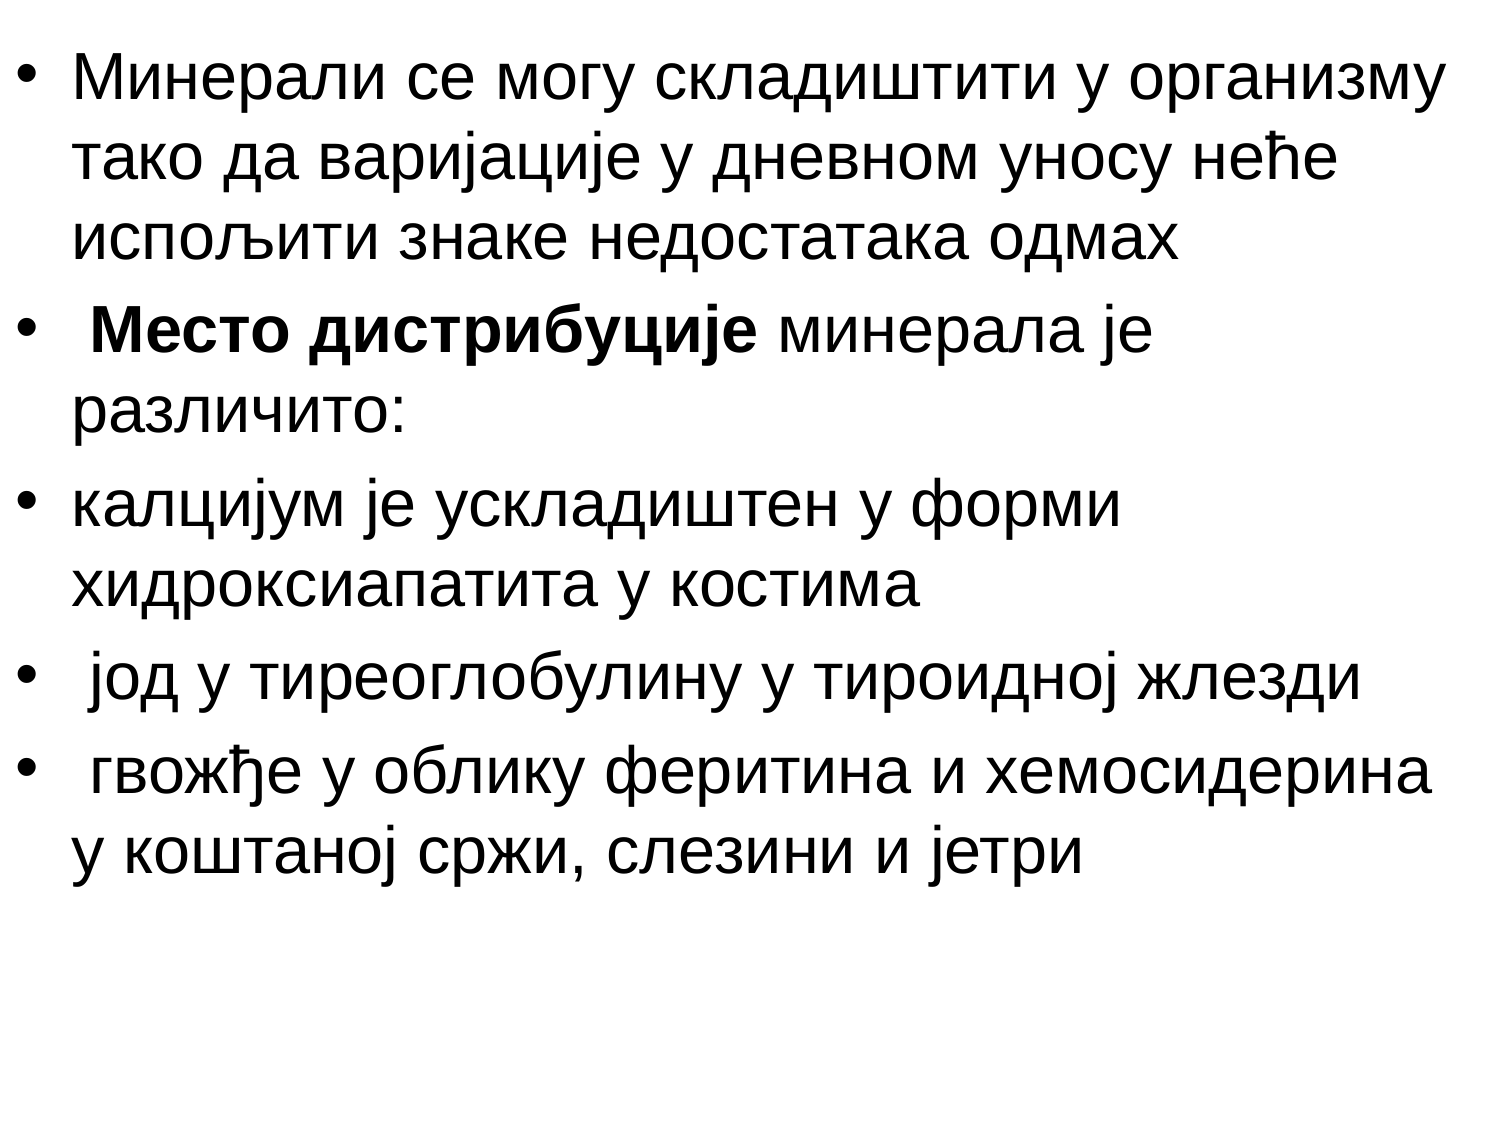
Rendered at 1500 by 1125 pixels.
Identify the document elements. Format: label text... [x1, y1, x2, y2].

list Минерали се могу складиштити у организму тако да варијације у дневном уносу неће испољити знаке недостатака одмах Место дистрибуције минерала је различито: калцијум је ускладиштен у форми хидроксиапатита у костимa јод у тиреоглобулину у тироидној жлезди гвожђе у облику феритина и хемосидерина у коштаној сржи, слезини и јетри [0, 24, 1500, 1113]
